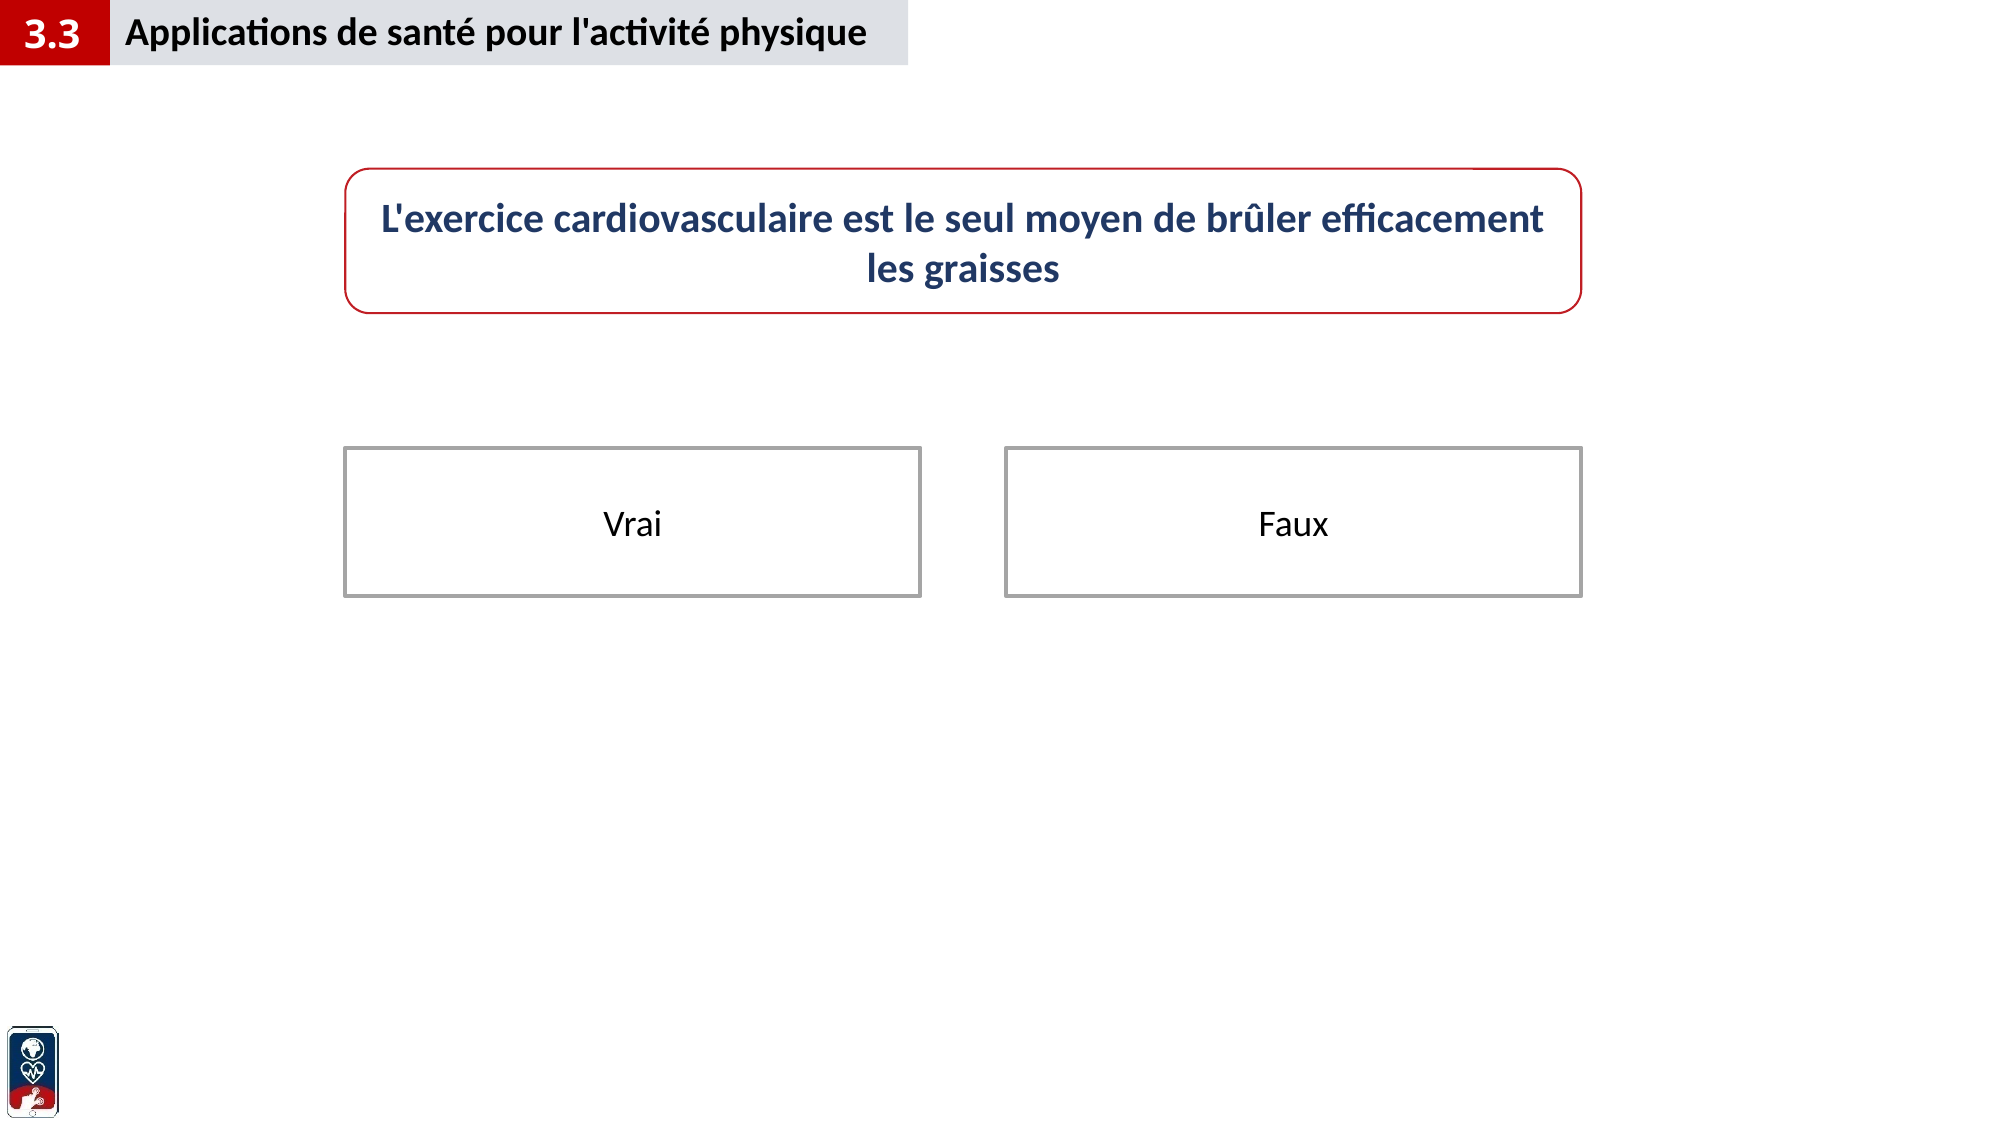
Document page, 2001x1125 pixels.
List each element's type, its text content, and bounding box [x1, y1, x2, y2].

text_box Faux [1004, 446, 1583, 598]
text_box Applications de santé pour l'activité physique [110, 0, 909, 66]
text_box L'exercice cardiovasculaire est le seul moyen de brûler efficacement les graisses [345, 168, 1582, 314]
text_box 3.3 [9, 9, 102, 56]
text_box Vrai [343, 446, 922, 598]
text_box [0, 0, 110, 66]
picture [7, 1026, 59, 1118]
